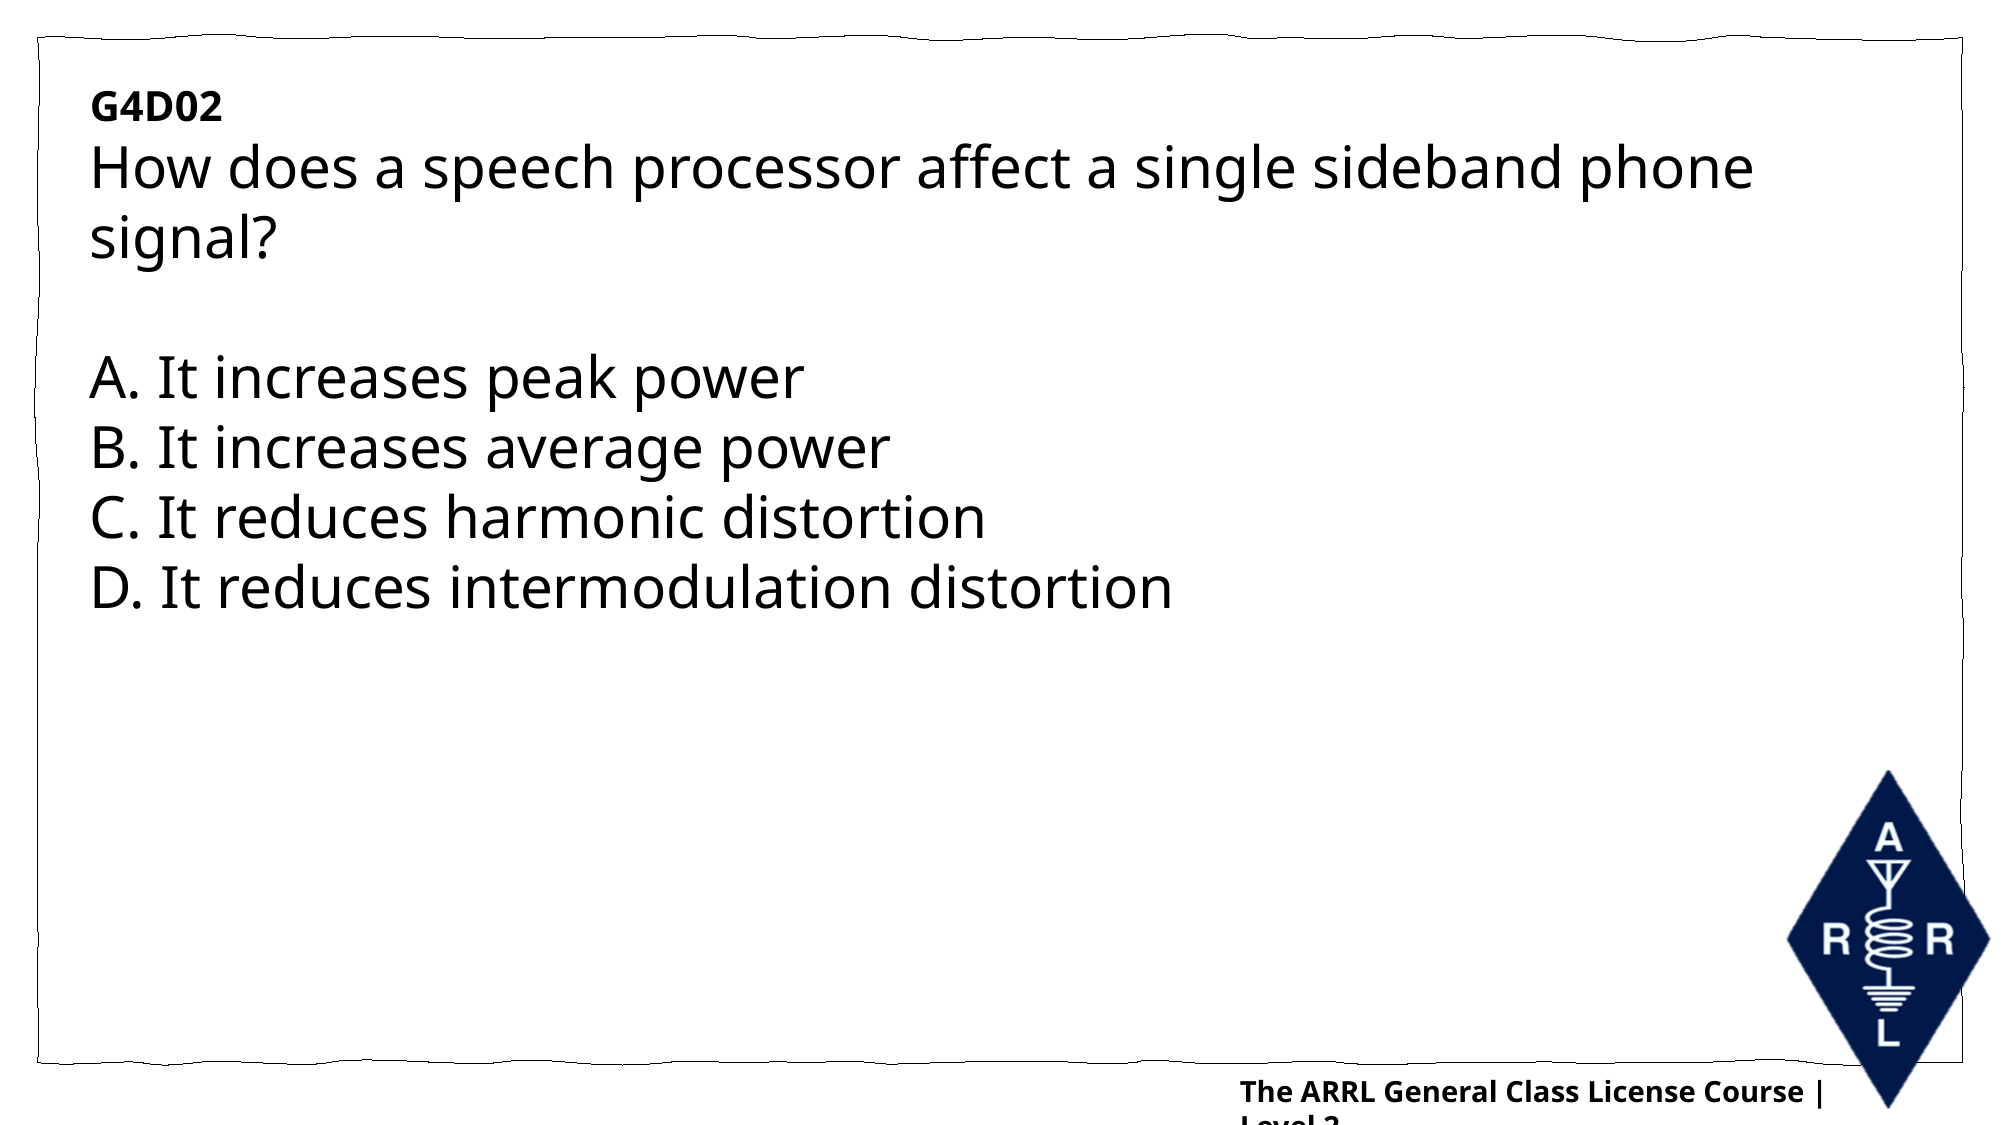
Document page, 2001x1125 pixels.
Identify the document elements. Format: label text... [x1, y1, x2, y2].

picture [1773, 752, 1999, 1125]
text_box G4D02 How does a speech processor affect a single sideband phone signal? A. It increases peak power B. It increases average power C. It reduces harmonic distortion D. It reduces intermodulation distortion [75, 72, 1850, 628]
